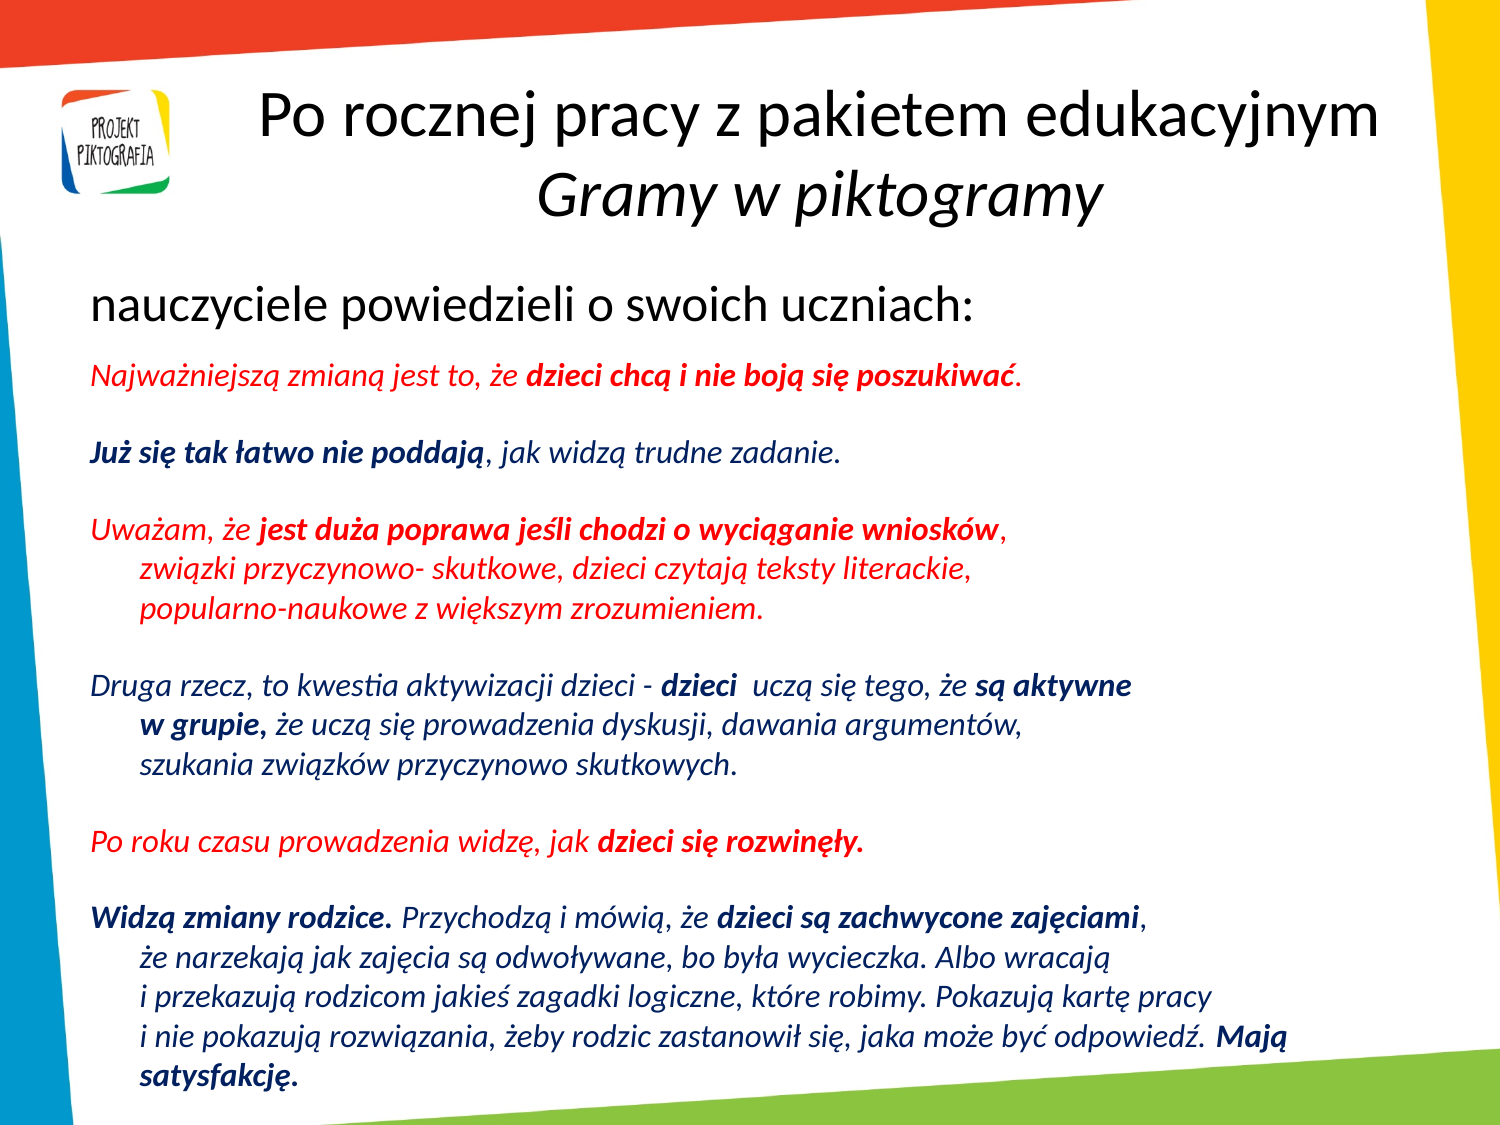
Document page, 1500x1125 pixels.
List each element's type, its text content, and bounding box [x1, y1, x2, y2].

picture [0, 0, 1500, 1125]
title Po rocznej pracy z pakietem edukacyjnym Gramy w piktogramy [229, 55, 1426, 244]
list nauczyciele powiedzieli o swoich uczniach: Najważniejszą zmianą jest to, że dzieci chcą i nie boją się poszukiwać. Już się tak łatwo nie poddają, jak widzą trudne zadanie. Uważam, że jest duża poprawa jeśli chodzi o wyciąganie wniosków, związki przyczynowo- skutkowe, dzieci czytają teksty literackie, popularno-naukowe z większym zrozumieniem. Druga rzecz, to kwestia aktywizacji dzieci - dzieci uczą się tego, że są aktywne w grupie, że uczą się prowadzenia dyskusji, dawania argumentów, szukania związków przyczynowo skutkowych. Po roku czasu prowadzenia widzę, jak dzieci się rozwinęły. Widzą zmiany rodzice. Przychodzą i mówią, że dzieci są zachwycone zajęciami, że narzekają jak zajęcia są odwoływane, bo była wycieczka. Albo wracają i przekazują rodzicom jakieś zagadki logiczne, które robimy. Pokazują kartę pracy i nie pokazują rozwiązania, żeby rodzic zastanowił się, jaka może być odpowiedź. Mają satysfakcję. [74, 262, 1426, 1125]
